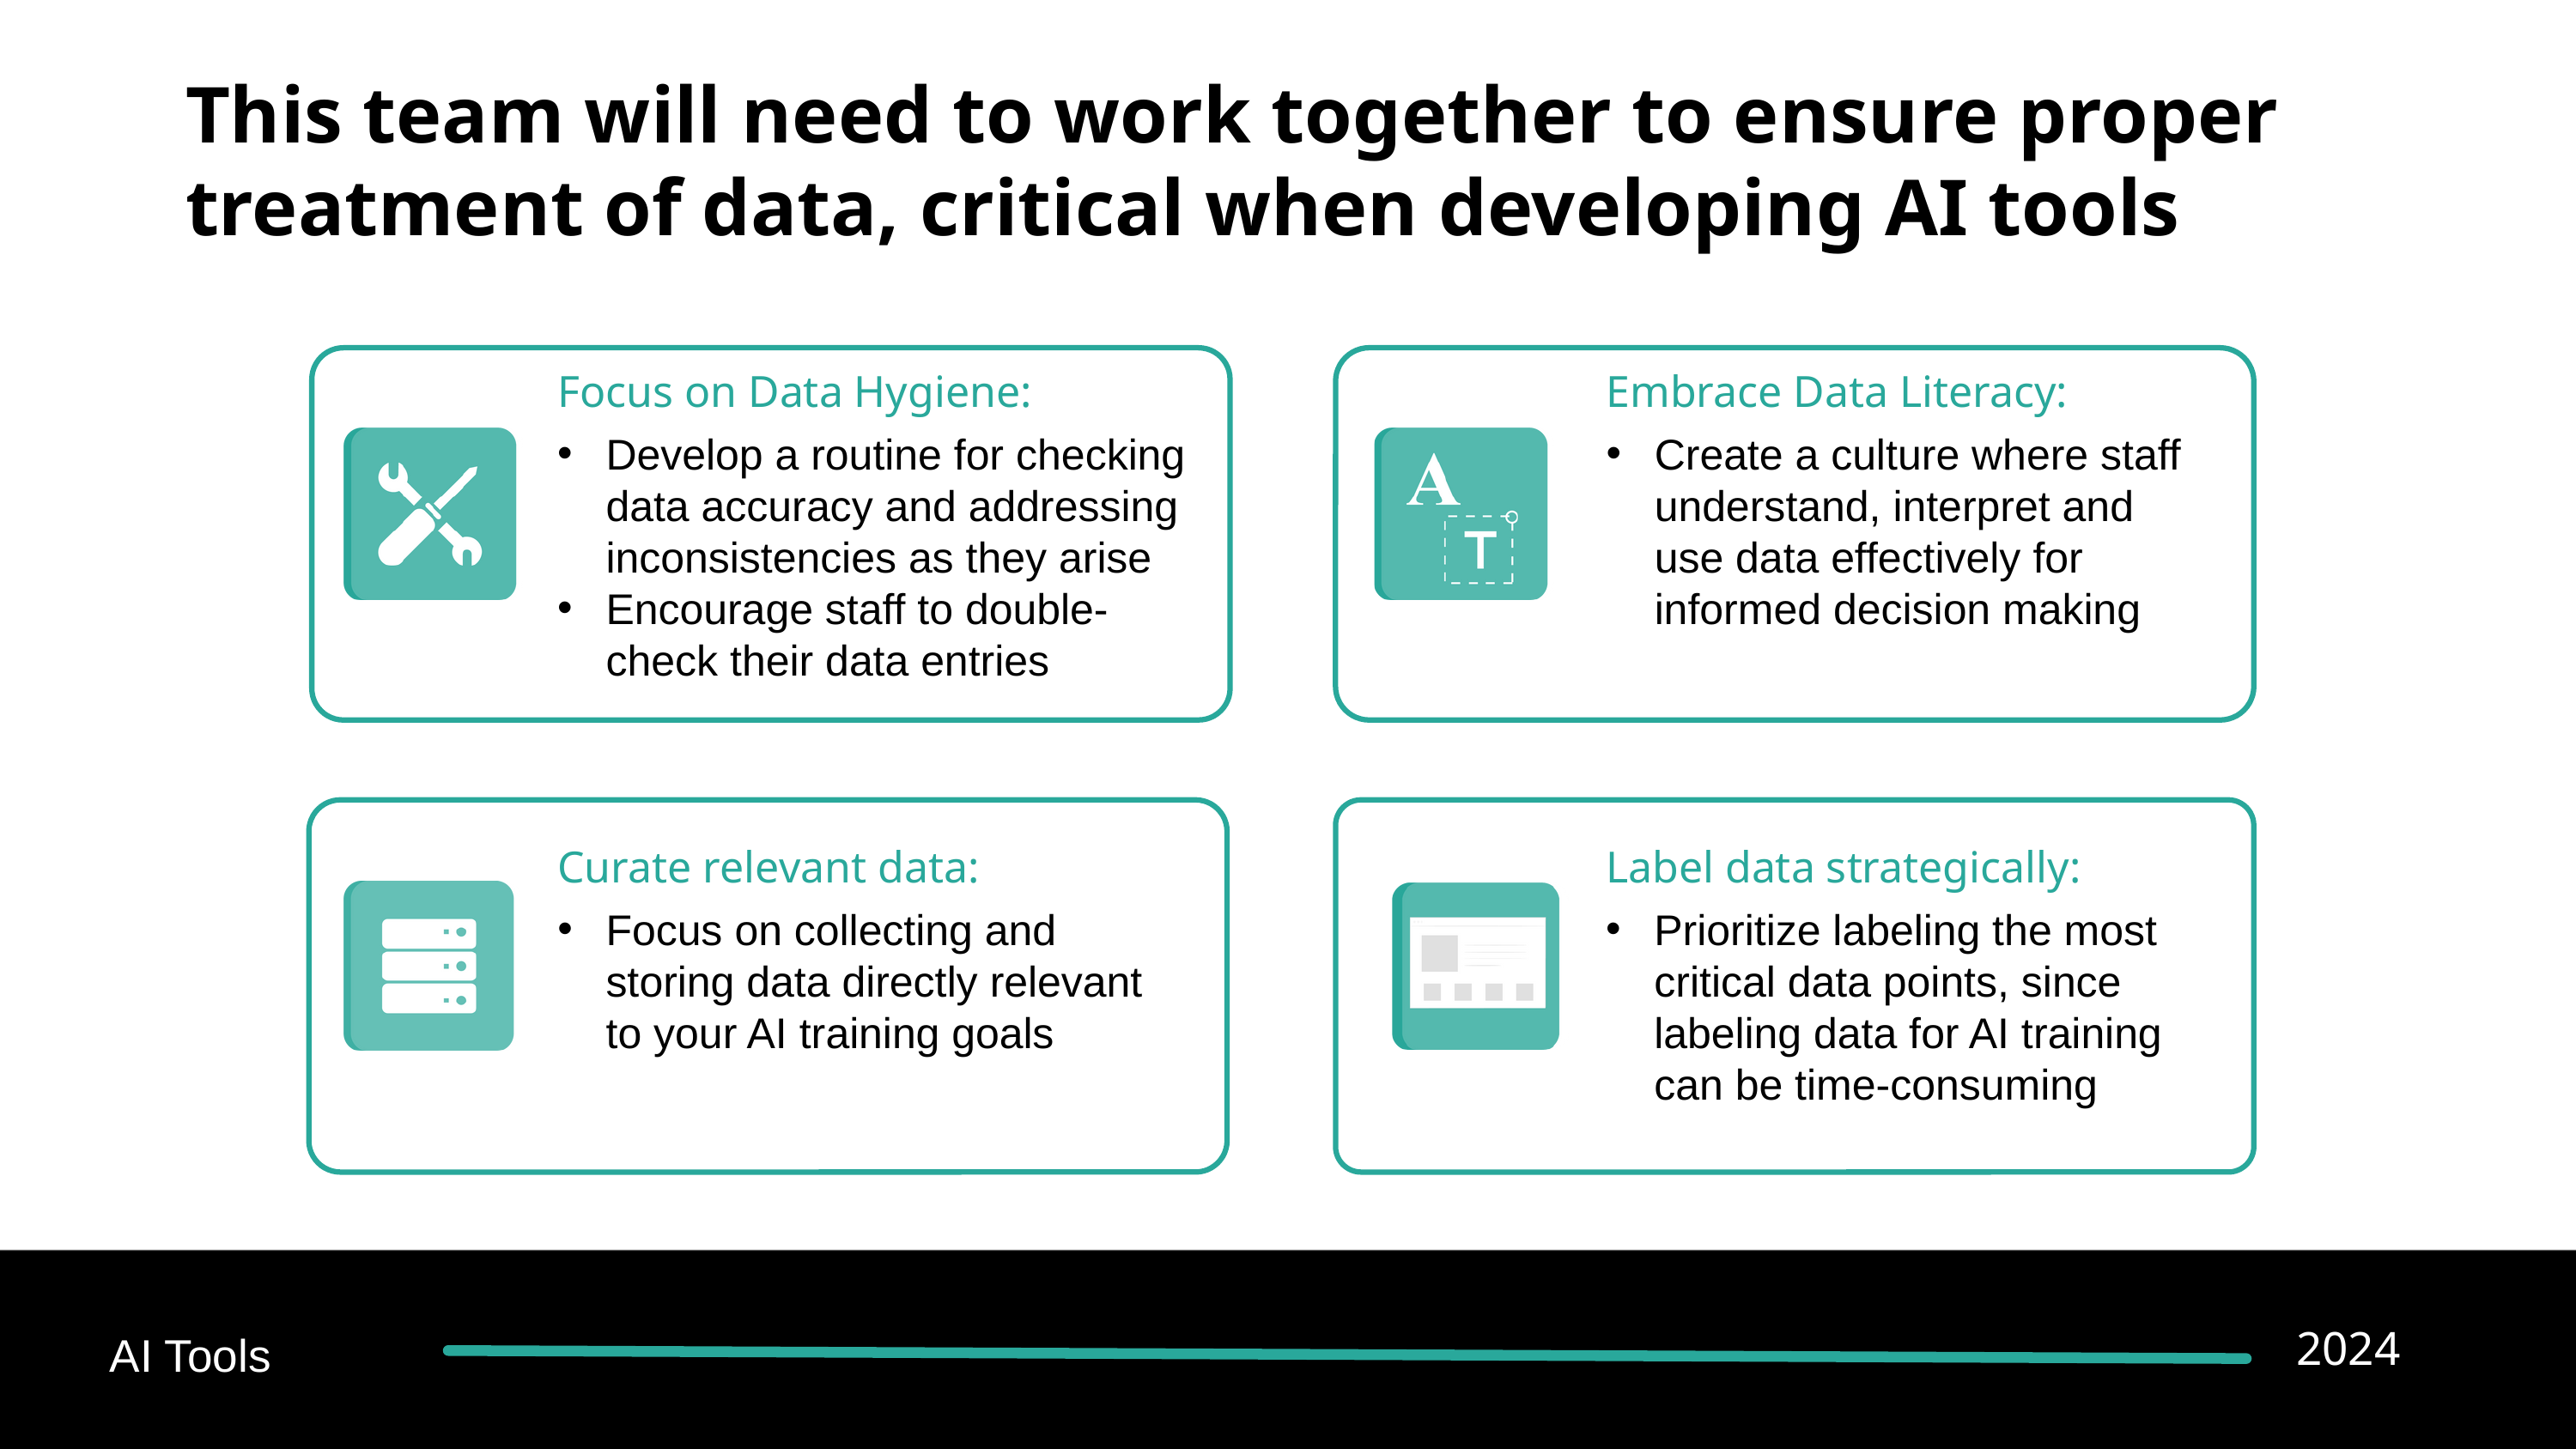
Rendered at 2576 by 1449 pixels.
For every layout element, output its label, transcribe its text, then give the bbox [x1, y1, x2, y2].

text_box [343, 881, 520, 1051]
text_box Label data strategically: Prioritize labeling the most critical data points, since labeling data for AI training can be time-consuming [1606, 840, 2226, 1109]
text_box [0, 1249, 2576, 1449]
text_box [1335, 799, 2254, 1173]
text_box [1374, 427, 1554, 600]
text_box [308, 799, 1228, 1173]
text_box Embrace Data Literacy: Create a culture where staff understand, interpret and use data effectively for informed decision making [1606, 364, 2201, 634]
text_box [1392, 882, 1569, 1050]
text_box [312, 348, 1230, 720]
text_box [343, 427, 523, 600]
text_box Curate relevant data: Focus on collecting and storing data directly relevant to your AI training goals [557, 840, 1188, 1058]
text_box [1335, 348, 2254, 720]
title This team will need to work together to ensure proper treatment of data, critical when developing AI tools [178, 37, 2398, 279]
text_box Focus on Data Hygiene: Develop a routine for checking data accuracy and addressing inconsistencies as they arise Encourage staff to double-check their data entries [557, 364, 1198, 685]
